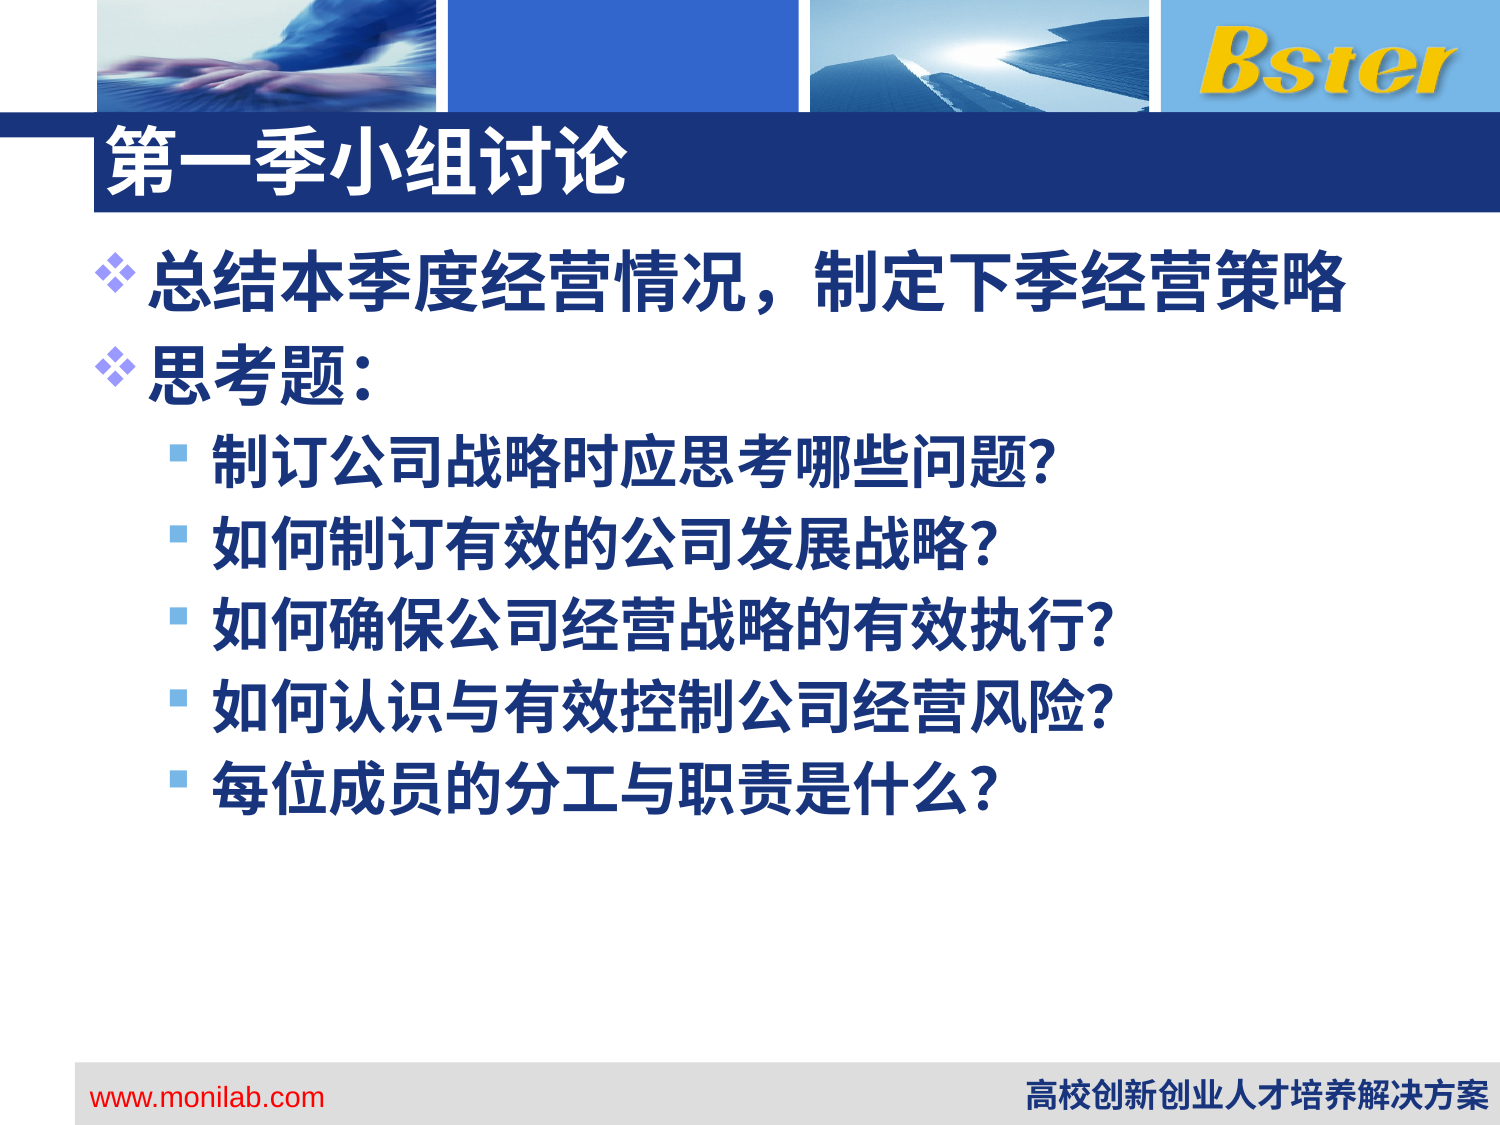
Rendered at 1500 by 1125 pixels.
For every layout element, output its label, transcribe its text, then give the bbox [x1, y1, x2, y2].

picture [1199, 26, 1458, 94]
picture [810, 0, 1150, 112]
picture [97, 0, 437, 112]
list 总结本季度经营情况，制定下季经营策略 思考题： 制订公司战略时应思考哪些问题？ 如何制订有效的公司发展战略？ 如何确保公司经营战略的有效执行？ 如何认识与有效控制公司经营风险？ 每位成员的分工与职责是什么？ [74, 232, 1454, 1034]
title 第一季小组讨论 [88, 113, 1369, 206]
